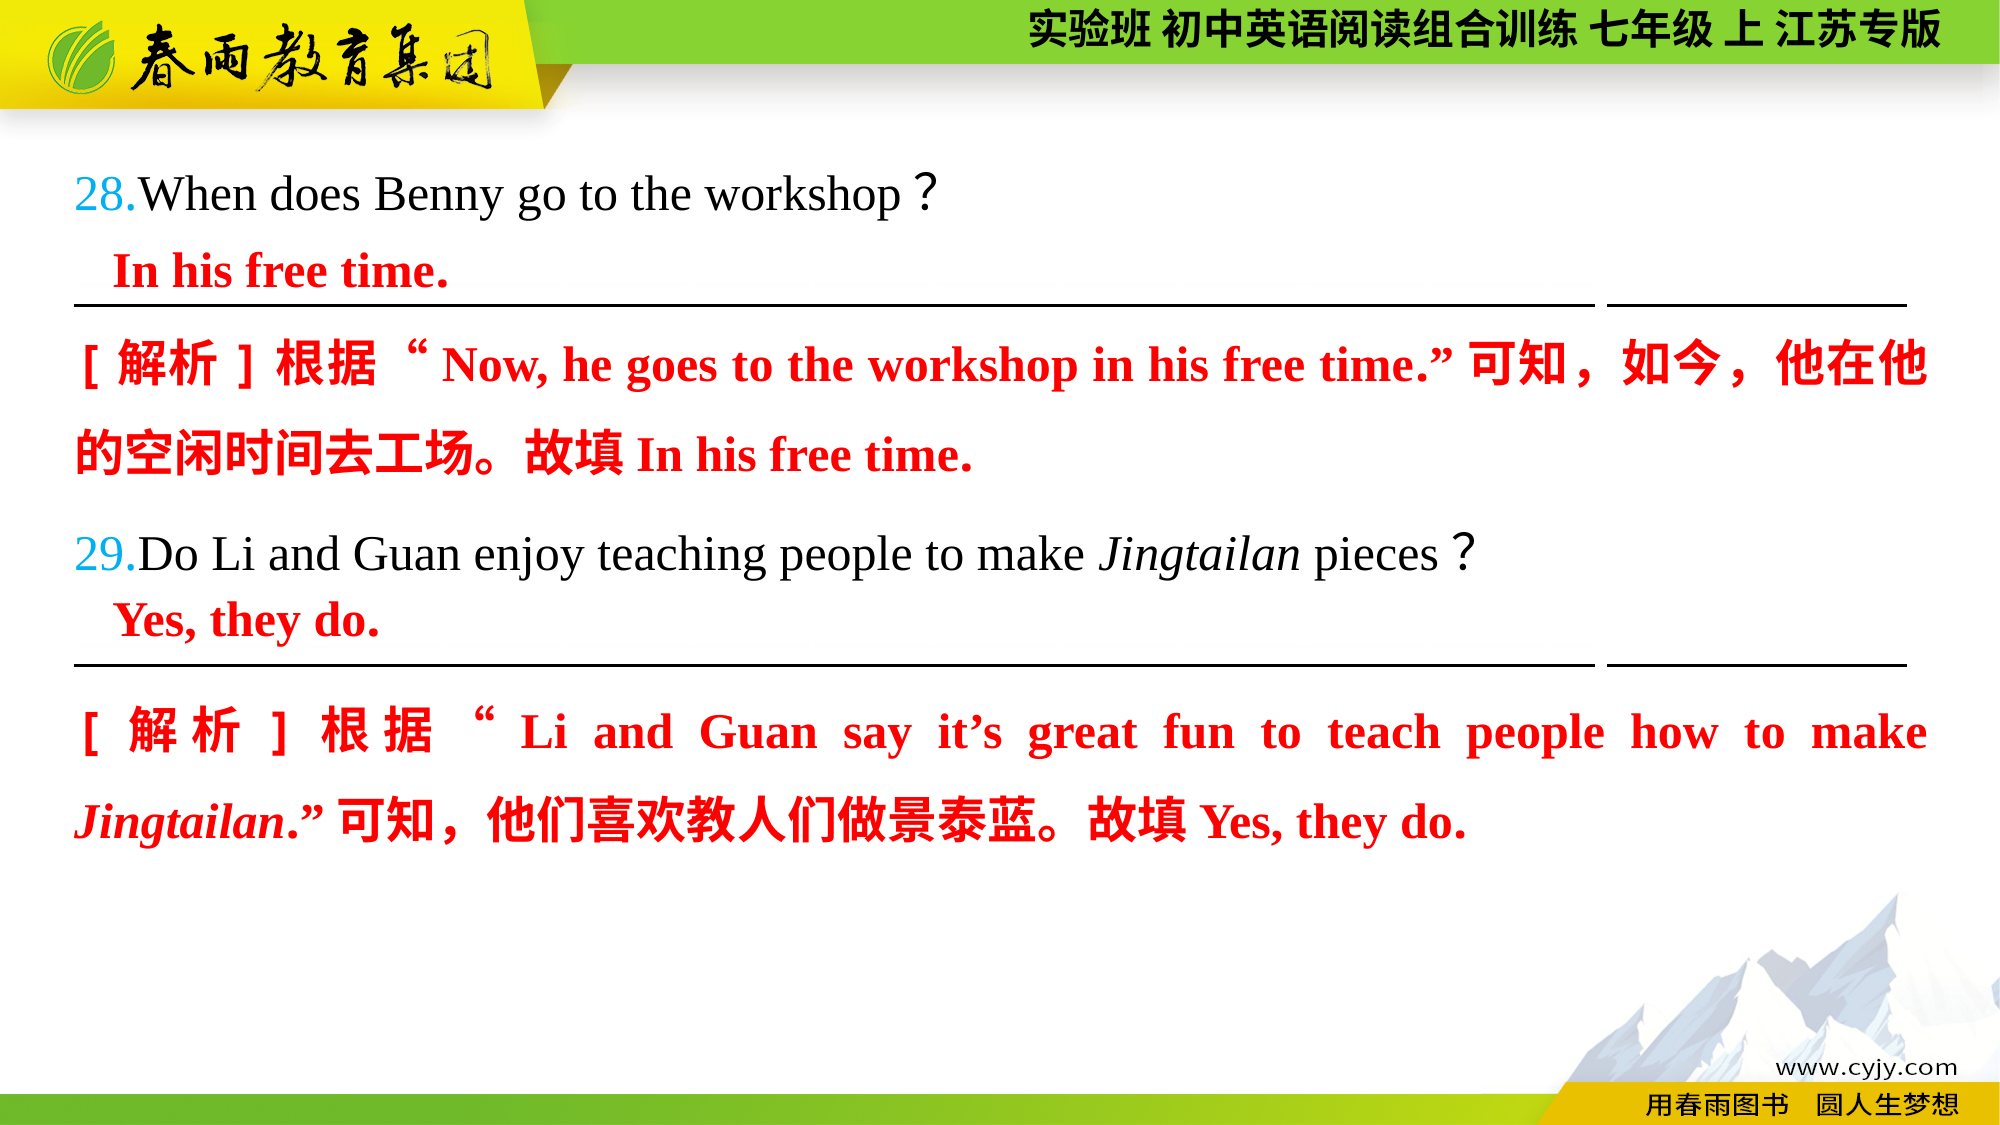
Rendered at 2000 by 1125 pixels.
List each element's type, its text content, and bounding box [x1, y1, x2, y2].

text_box [解析]根据“Now, he goes to the workshop in his free time.”可知，如今，他在他的空闲时间去工场。故填In his free time. [59, 294, 1944, 490]
picture [0, 0, 2000, 1125]
list 28.When does Benny go to the workshop？ ————————————————————————————————————— 29.Do Li and Guan enjoy teaching people to make Jingtailan pieces？ ————————————————————————————————————— [59, 490, 1944, 660]
text_box In his free time. [97, 230, 465, 294]
text_box [解析]根据“Li and Guan say it’s great fun to teach people how to make Jingtailan.”可知，他们喜欢教人们做景泰蓝。故填Yes, they do. [59, 660, 1944, 856]
text_box Yes, they do. [97, 578, 396, 654]
list 28.When does Benny go to the workshop？ ————————————————————————————————————— 29.Do Li and Guan enjoy teaching people to make Jingtailan pieces？ ————————————————————————————————————— [59, 122, 1944, 294]
